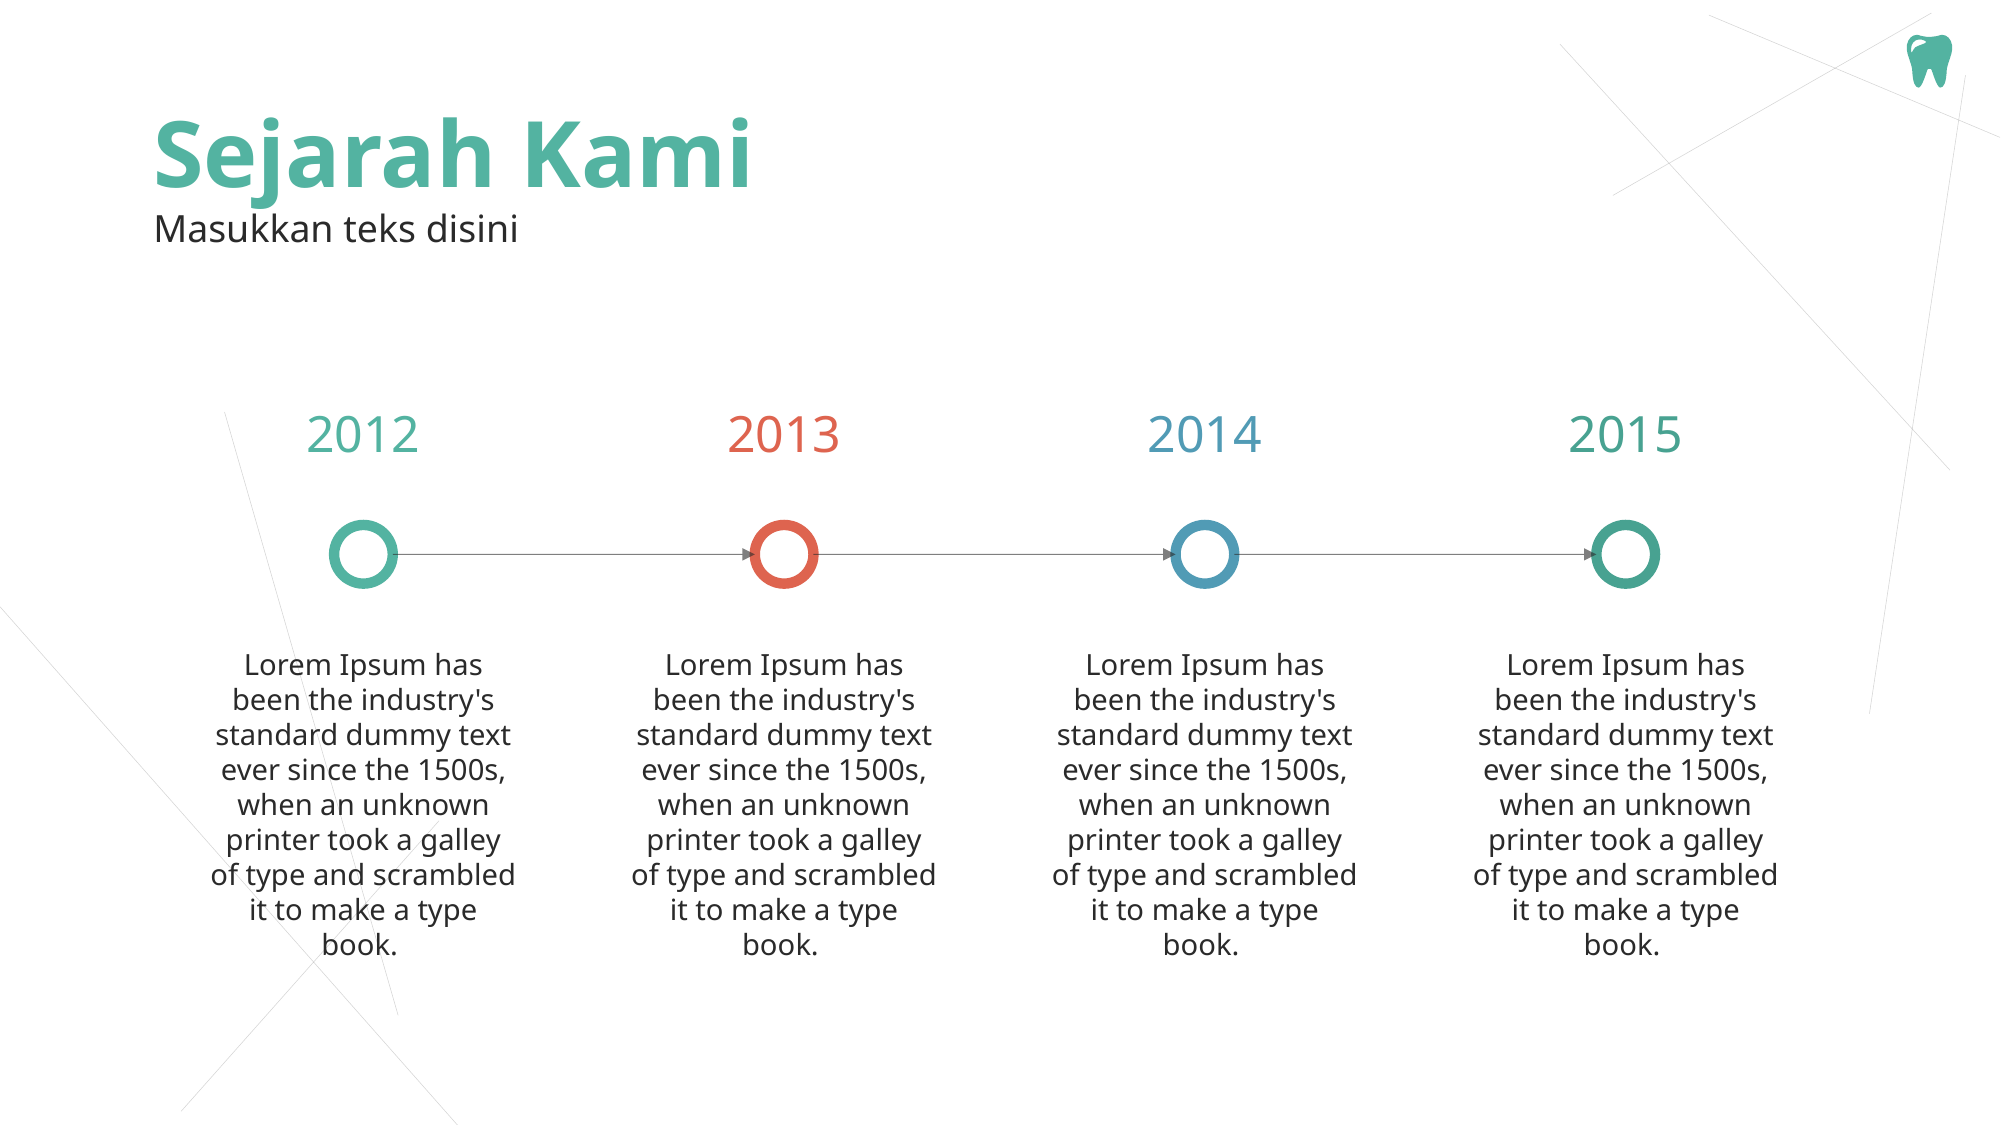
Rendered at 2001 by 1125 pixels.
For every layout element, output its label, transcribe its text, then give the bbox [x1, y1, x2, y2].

text_box [1174, 523, 1236, 585]
text_box 2014 [1034, 394, 1375, 470]
title Sejarah Kami [138, 59, 1862, 202]
text_box [333, 523, 394, 585]
text_box Lorem Ipsum has been the industry's standard dummy text ever since the 1500s, when an unknown printer took a galley of type and scrambled it to make a type book. [193, 639, 534, 969]
text_box [753, 523, 815, 585]
text_box 2015 [1455, 394, 1796, 470]
list Masukkan teks disini [138, 202, 1862, 262]
text_box 2013 [614, 394, 955, 470]
text_box Lorem Ipsum has been the industry's standard dummy text ever since the 1500s, when an unknown printer took a galley of type and scrambled it to make a type book. [614, 639, 955, 969]
text_box Lorem Ipsum has been the industry's standard dummy text ever since the 1500s, when an unknown printer took a galley of type and scrambled it to make a type book. [1034, 639, 1375, 969]
text_box Lorem Ipsum has been the industry's standard dummy text ever since the 1500s, when an unknown printer took a galley of type and scrambled it to make a type book. [1455, 639, 1796, 969]
text_box 2012 [193, 394, 534, 470]
text_box [1595, 523, 1657, 585]
